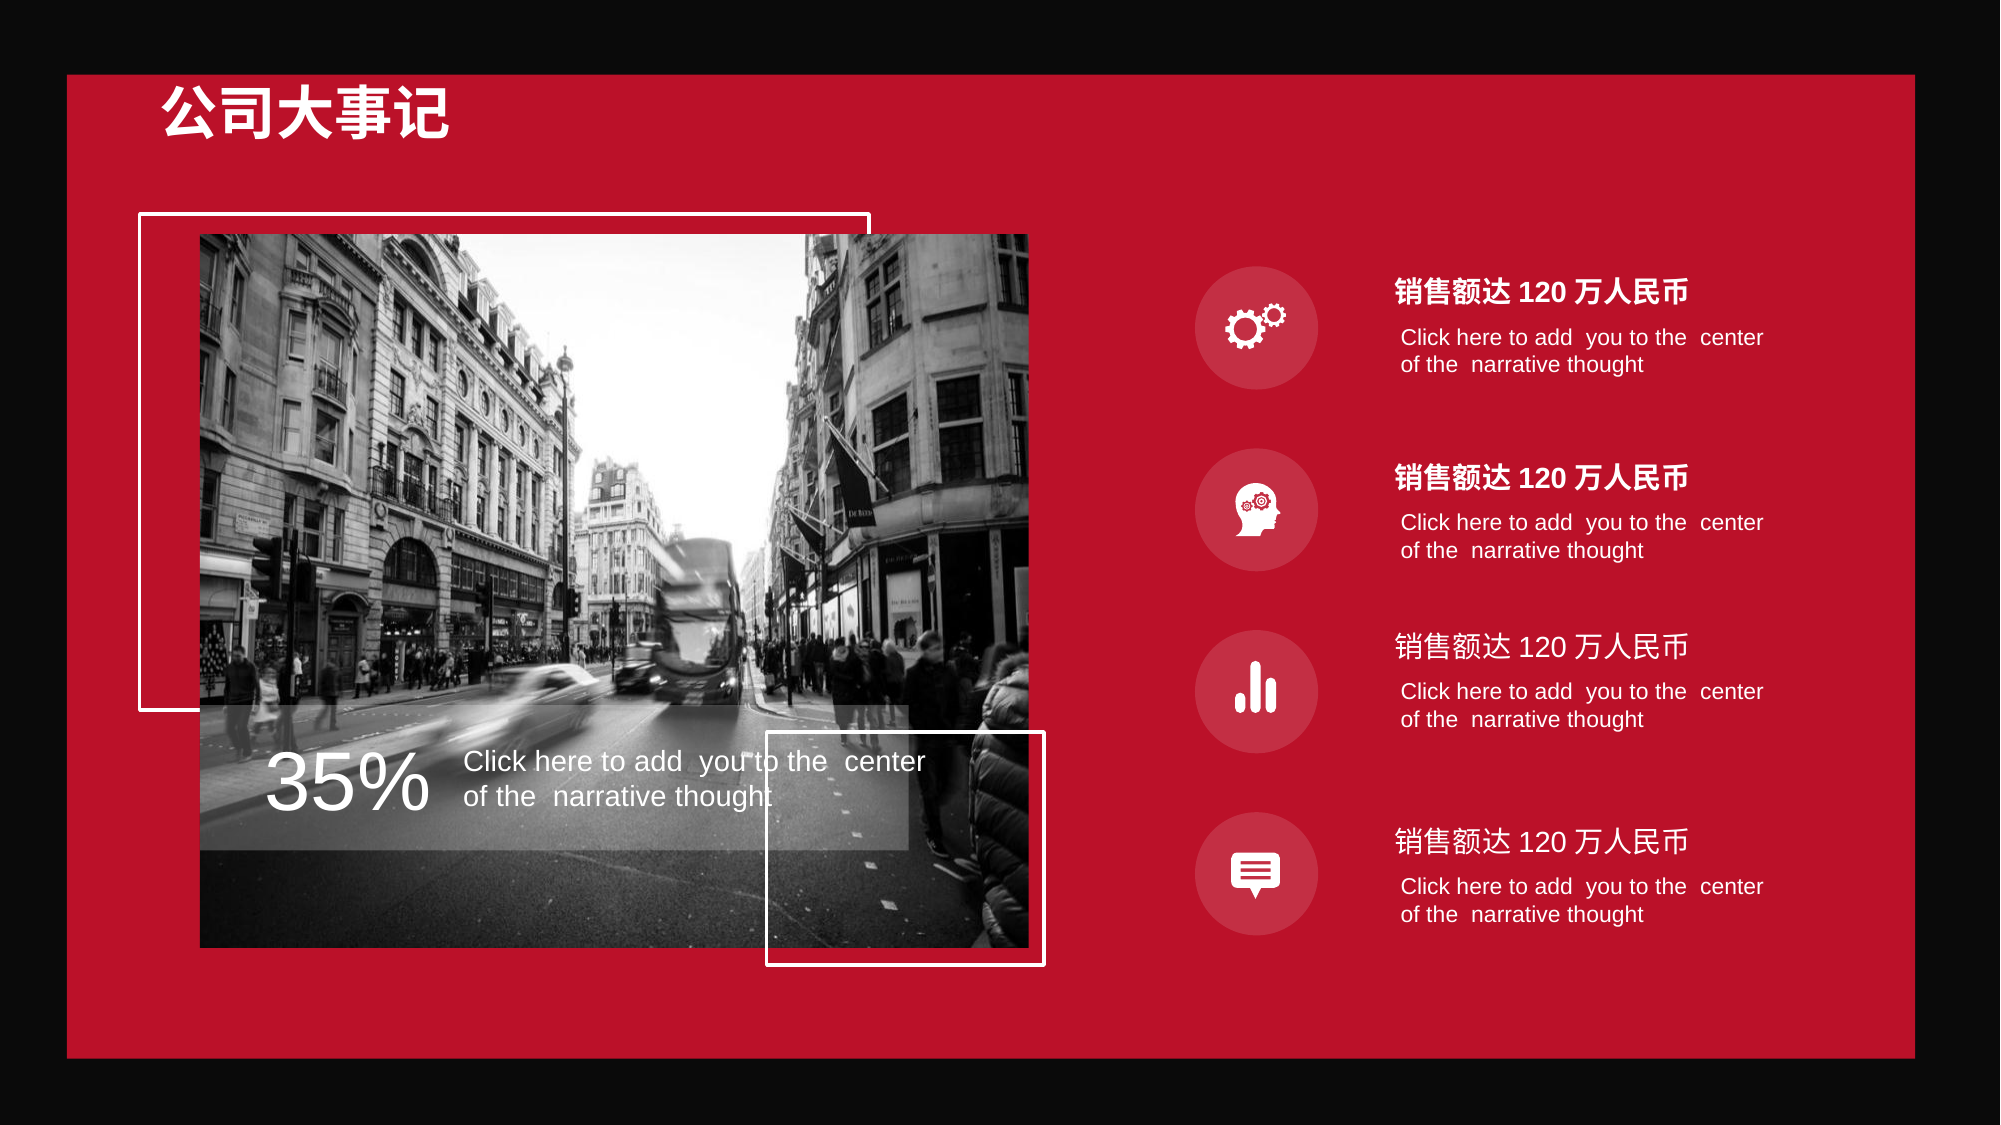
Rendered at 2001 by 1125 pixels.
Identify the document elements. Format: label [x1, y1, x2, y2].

text_box [0, 0, 2000, 1125]
text_box [1235, 660, 1276, 713]
text_box [1231, 852, 1280, 899]
text_box [1235, 482, 1283, 537]
text_box [1225, 303, 1286, 350]
text_box [199, 705, 942, 851]
